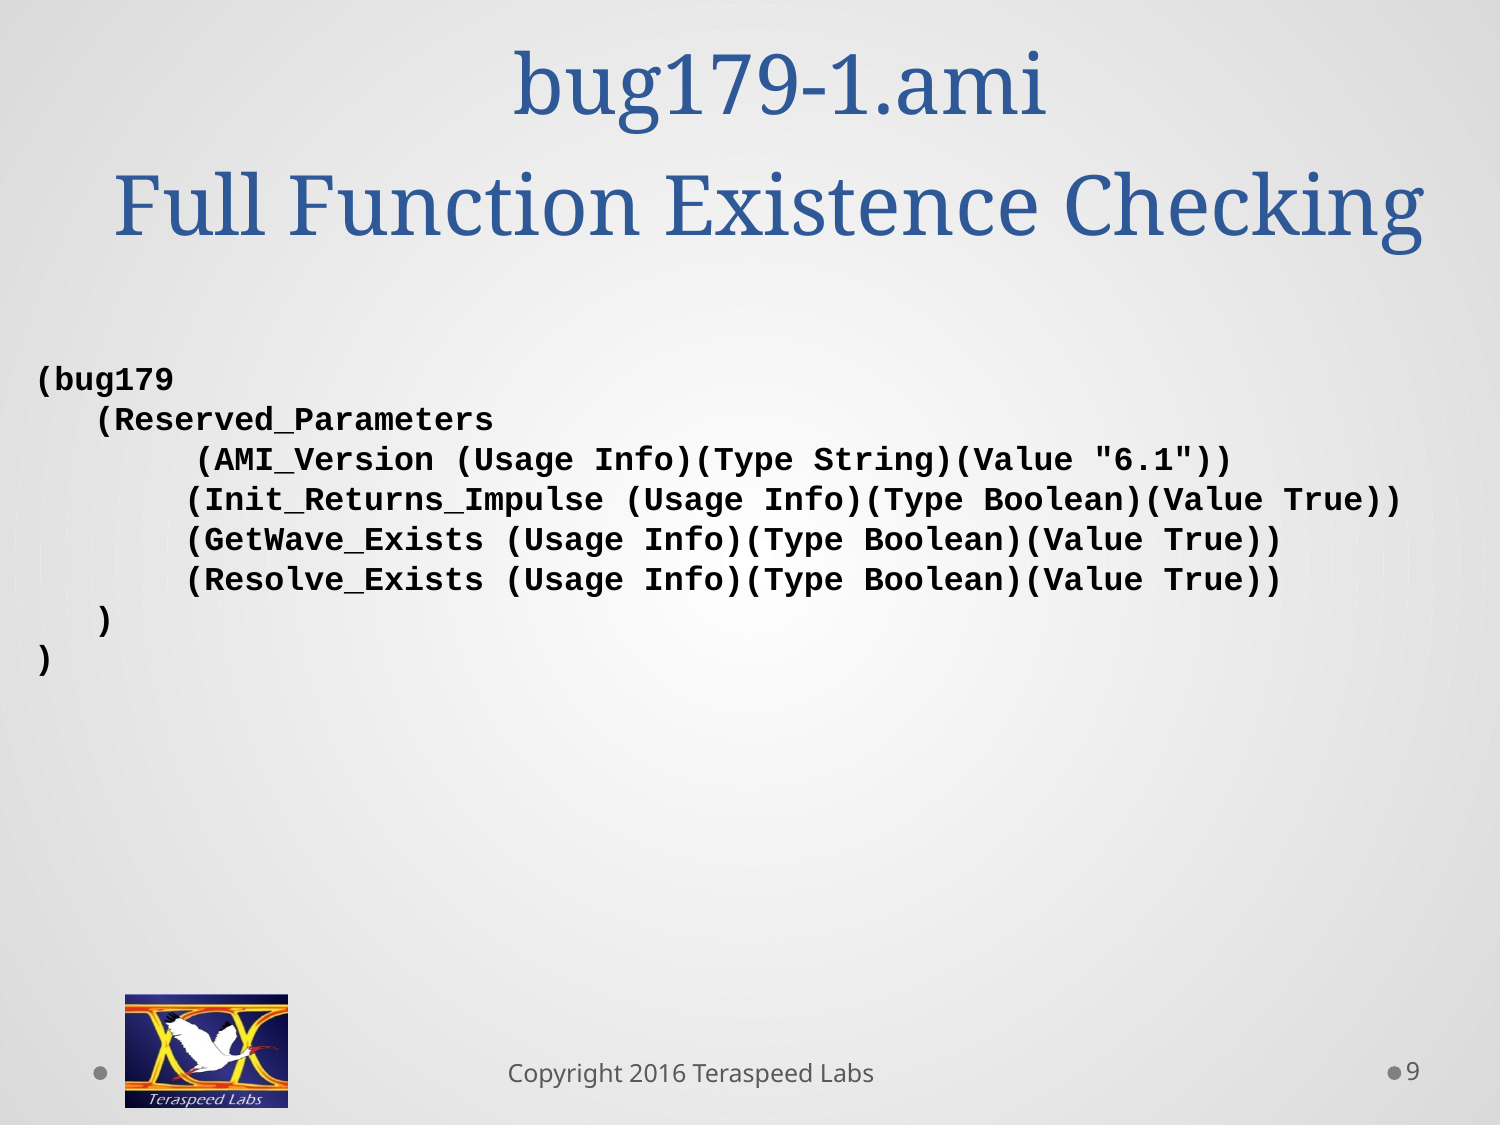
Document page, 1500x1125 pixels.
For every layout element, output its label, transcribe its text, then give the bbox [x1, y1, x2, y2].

title bug179-1.ami Full Function Existence Checking [94, 0, 1445, 263]
text_box (bug179 (Reserved_Parameters (AMI_Version (Usage Info)(Type String)(Value "6.1")) (Init_Returns_Impulse (Usage Info)(Type Boolean)(Value True)) (GetWave_Exists (Usage Info)(Type Boolean)(Value True)) (Resolve_Exists (Usage Info)(Type Boolean)(Value True)) ) ) [19, 349, 1445, 685]
picture [125, 994, 288, 1108]
slide_number 9 [1401, 1042, 1494, 1103]
footer Copyright 2016 Teraspeed Labs [500, 1044, 968, 1105]
